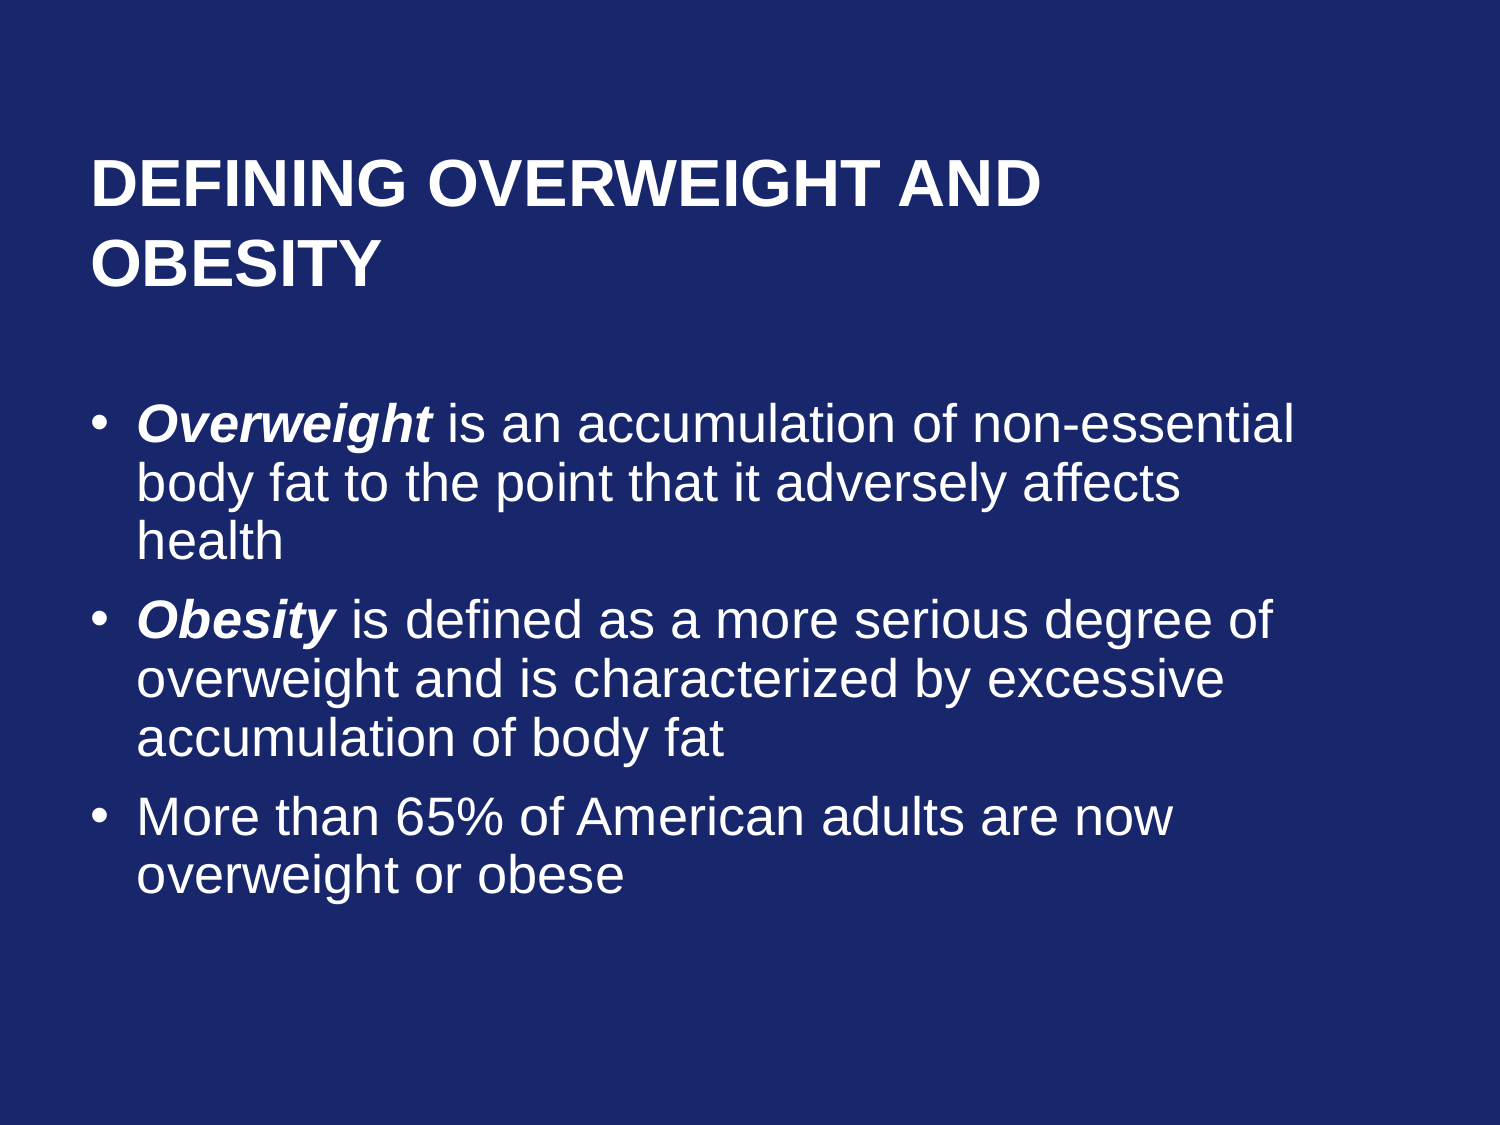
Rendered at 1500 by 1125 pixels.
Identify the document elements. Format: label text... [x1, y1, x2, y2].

list Overweight is an accumulation of non-essential body fat to the point that it adversely affects health Obesity is defined as a more serious degree of overweight and is characterized by excessive accumulation of body fat More than 65% of American adults are now overweight or obese [75, 351, 1350, 950]
title Defining Overweight and Obesity [75, 99, 1350, 339]
